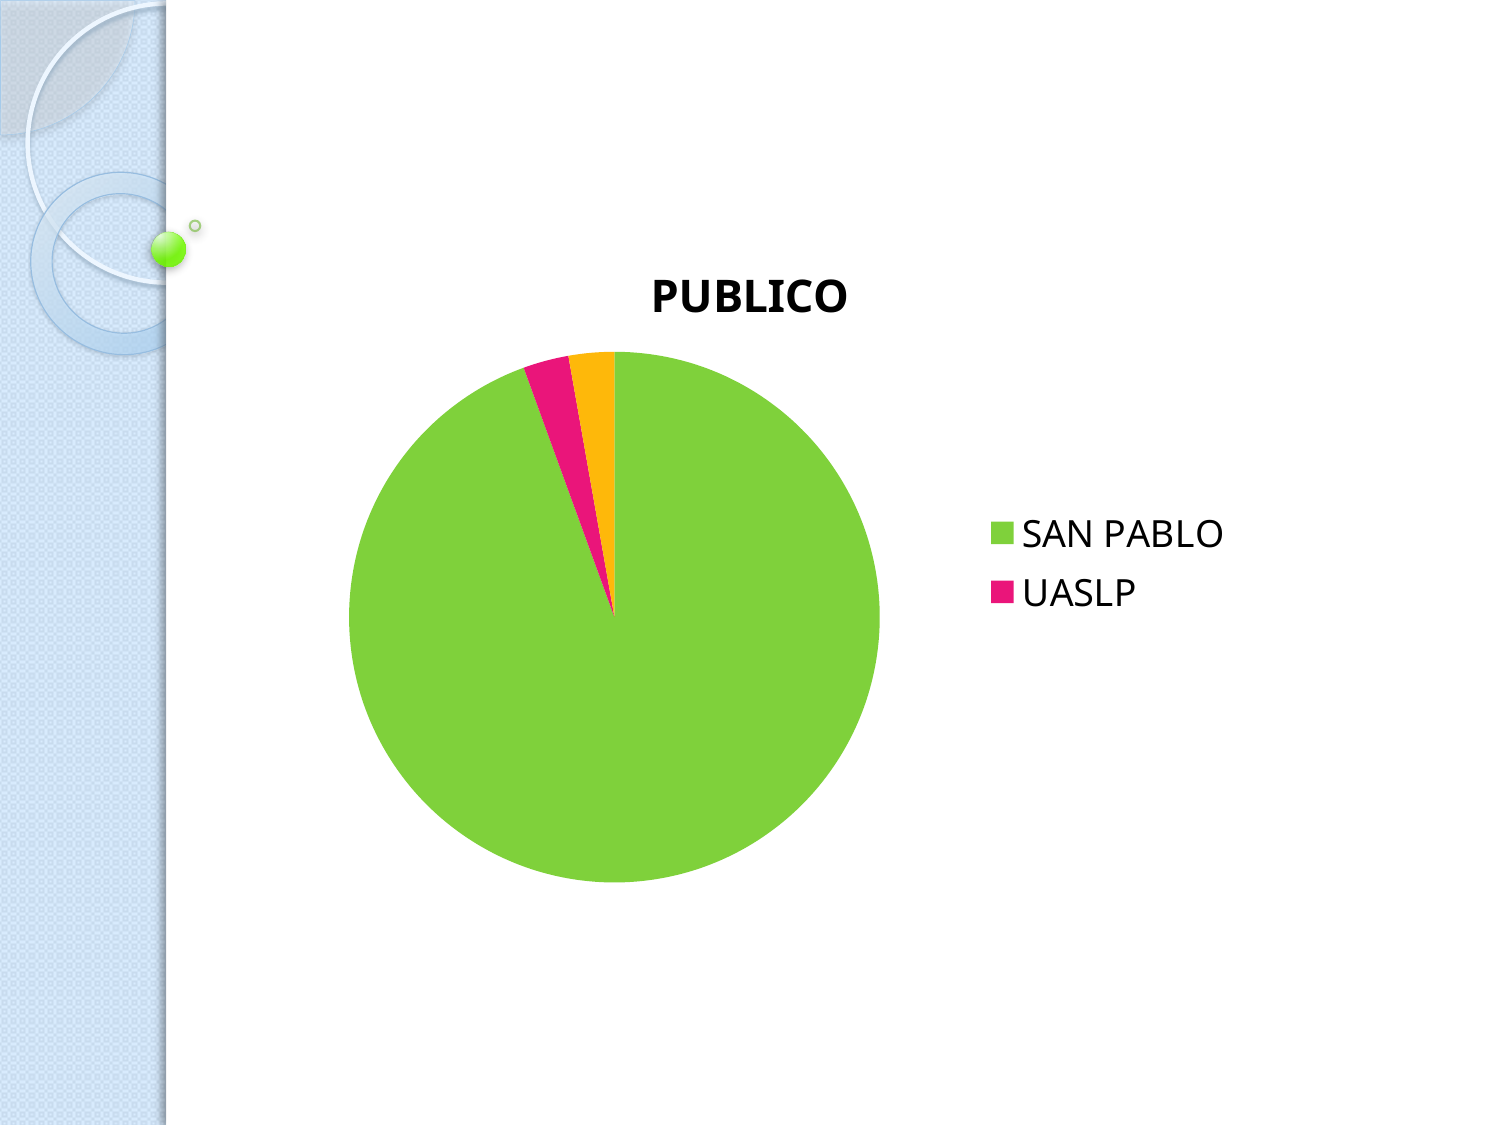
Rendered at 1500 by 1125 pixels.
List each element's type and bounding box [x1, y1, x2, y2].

chart [249, 228, 1251, 897]
